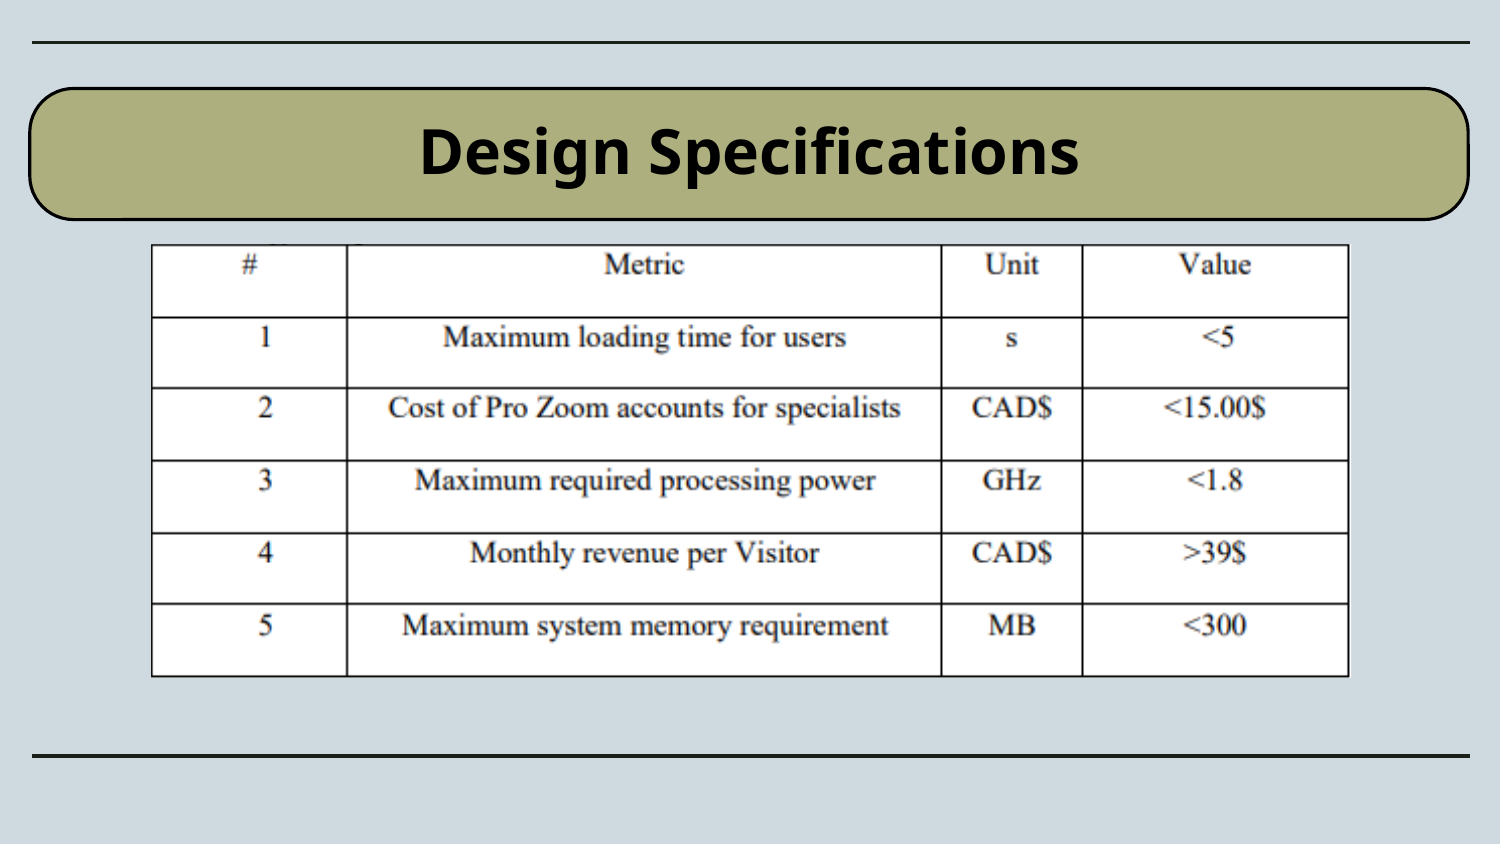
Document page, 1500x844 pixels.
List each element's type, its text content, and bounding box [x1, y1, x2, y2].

title Design Specifications [116, 112, 1383, 206]
picture [150, 244, 1352, 678]
